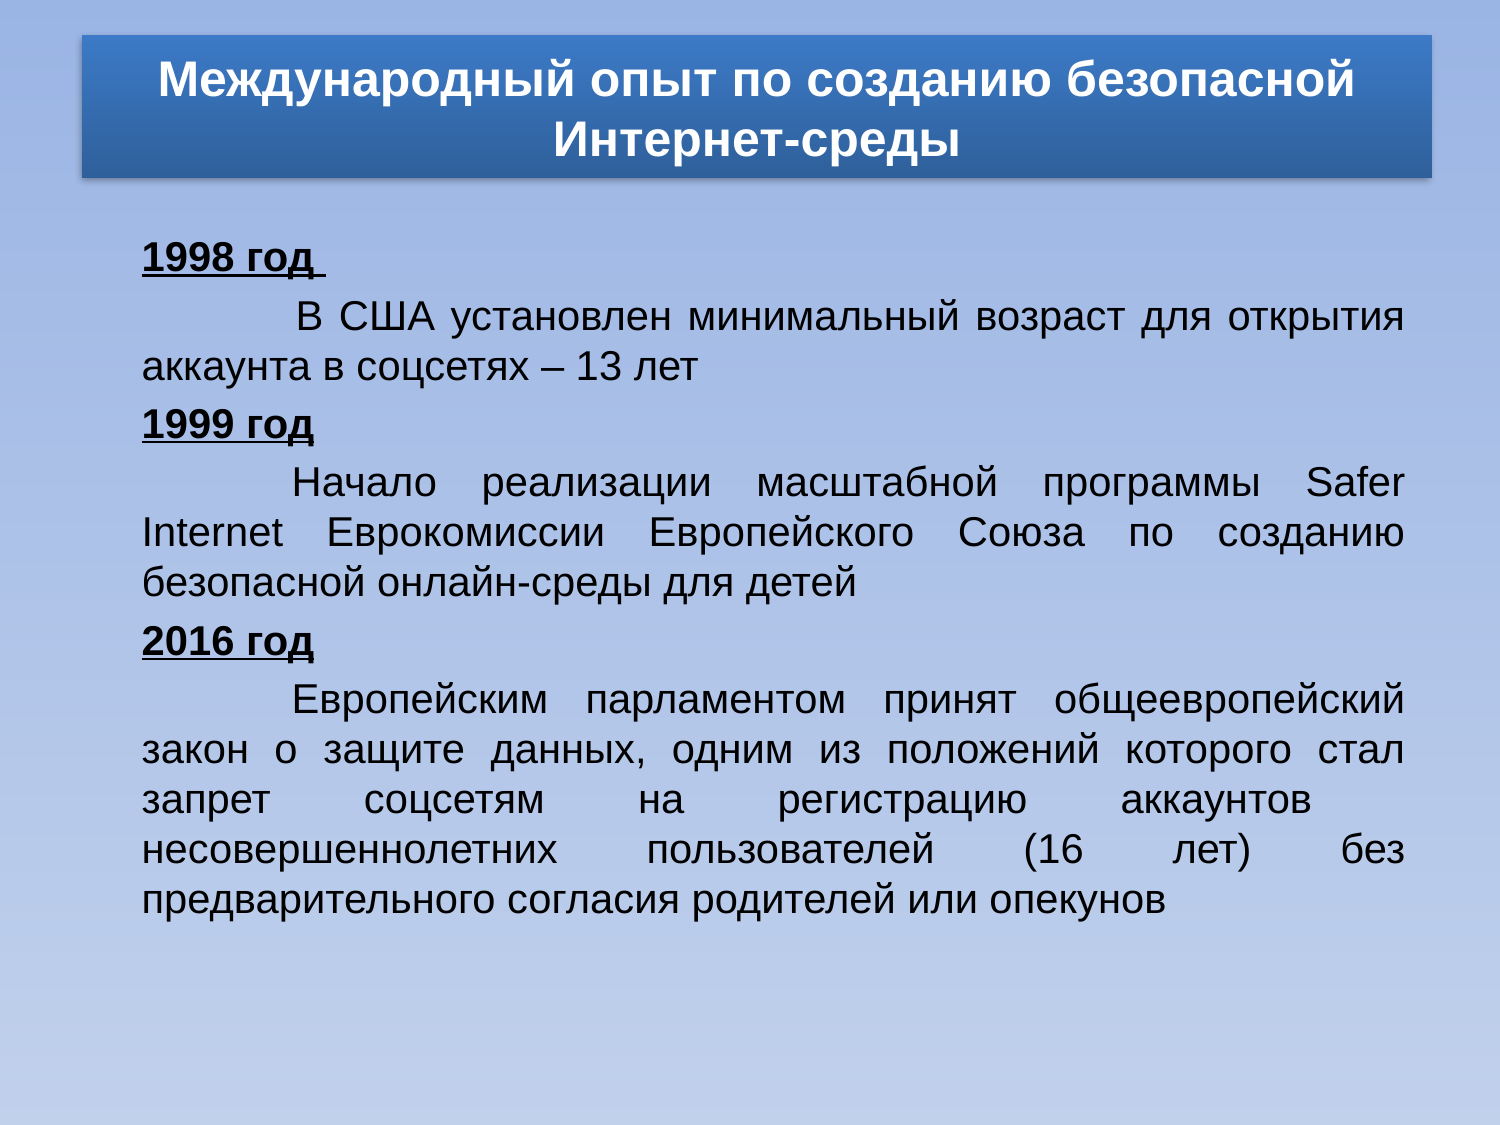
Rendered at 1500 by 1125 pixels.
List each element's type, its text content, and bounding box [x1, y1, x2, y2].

title Международный опыт по созданию безопасной Интернет-среды [81, 34, 1433, 178]
list 1998 год В США установлен минимальный возраст для открытия аккаунта в соцсетях – 13 лет 1999 год Начало реализации масштабной программы Safer Internet Еврокомиссии Европейского Союза по созданию безопасной онлайн-среды для детей 2016 год Европейским парламентом принят общеевропейский закон о защите данных, одним из положений которого стал запрет соцсетям на регистрацию аккаунтов несовершеннолетних пользователей (16 лет) без предварительного согласия родителей или опекунов [70, 222, 1421, 966]
